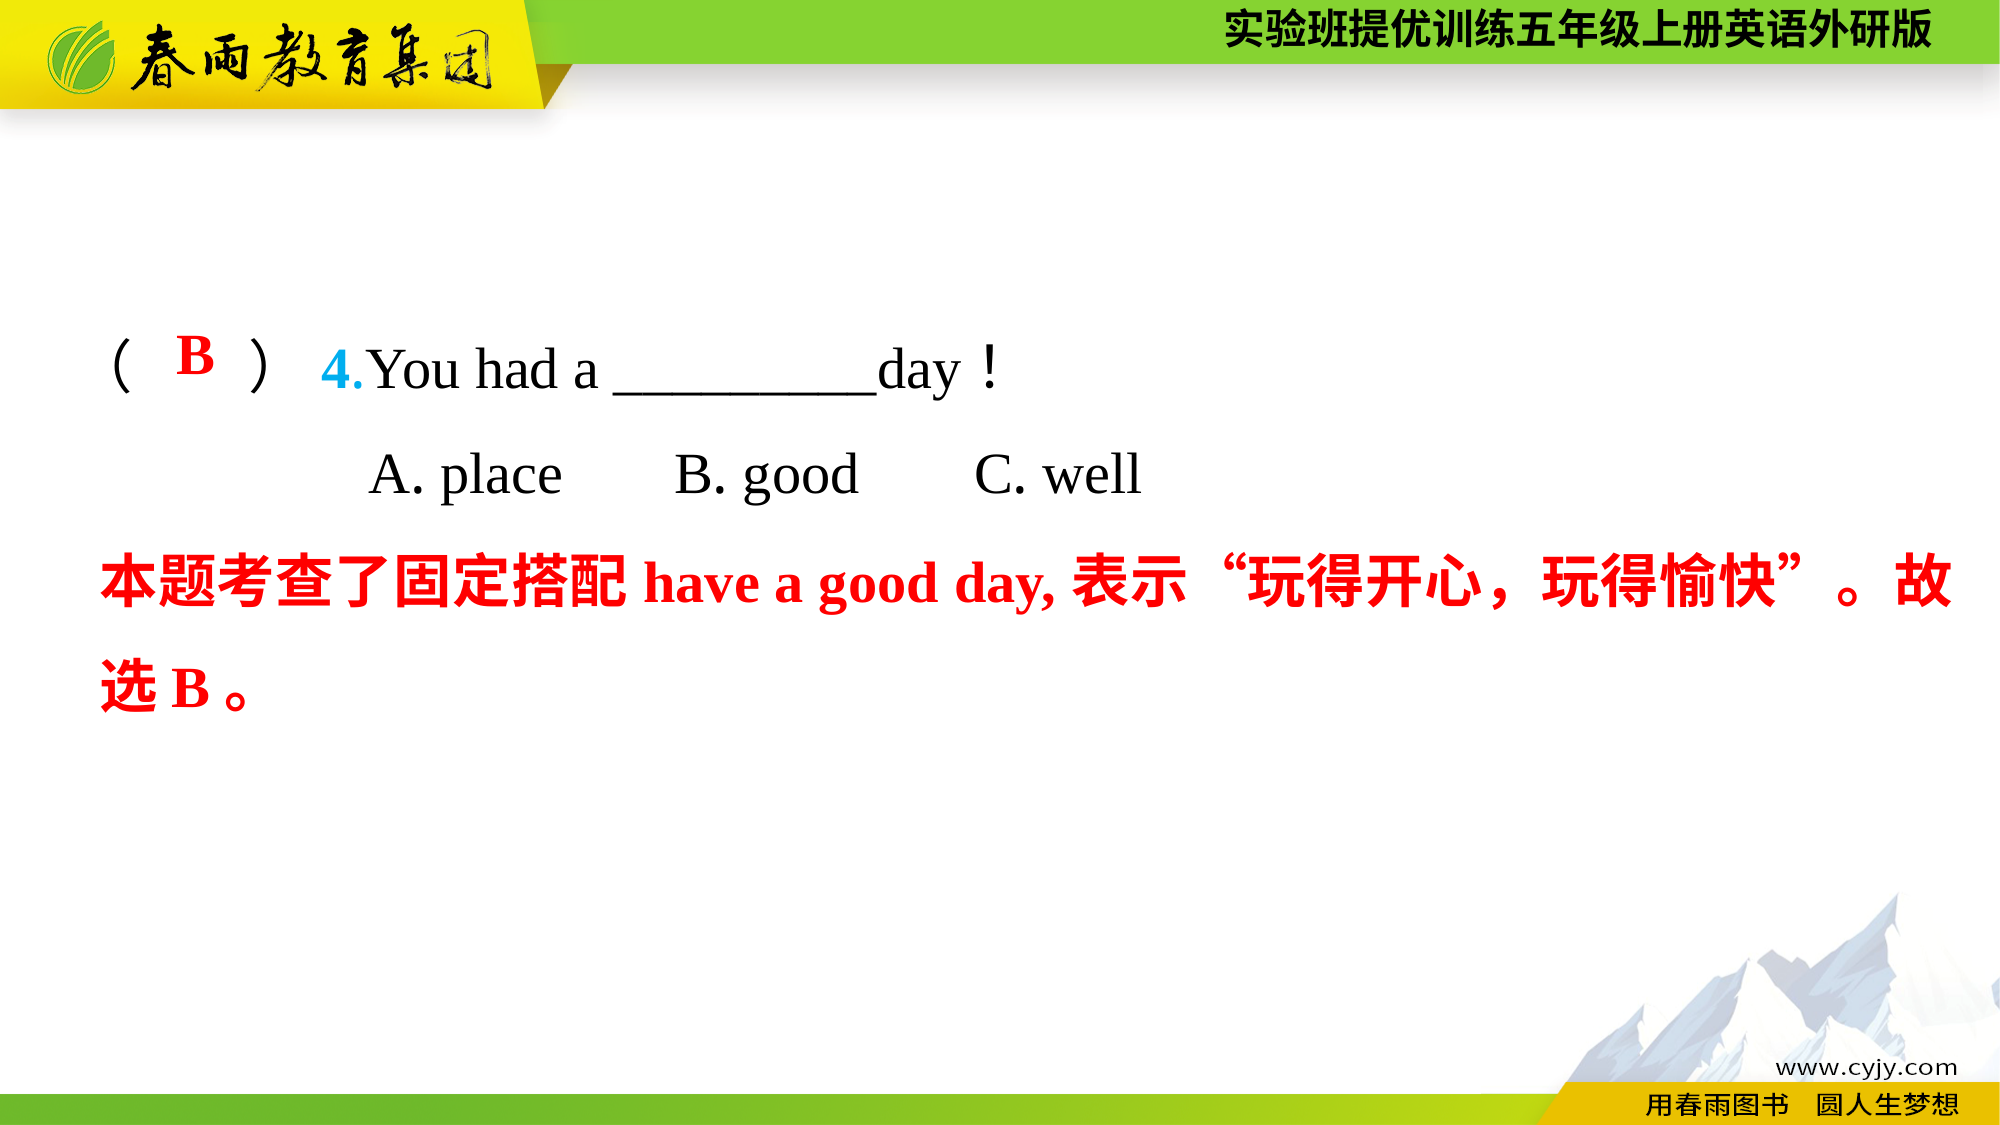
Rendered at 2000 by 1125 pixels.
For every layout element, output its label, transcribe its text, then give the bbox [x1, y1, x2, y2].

text_box 本题考查了固定搭配have a good day,表示“玩得开心，玩得愉快”。故选B。 [84, 502, 1969, 728]
text_box B [161, 308, 231, 394]
picture [0, 0, 2000, 1125]
list （ ）4.You had a _________day！ A. place B. good C. well [59, 287, 1944, 502]
